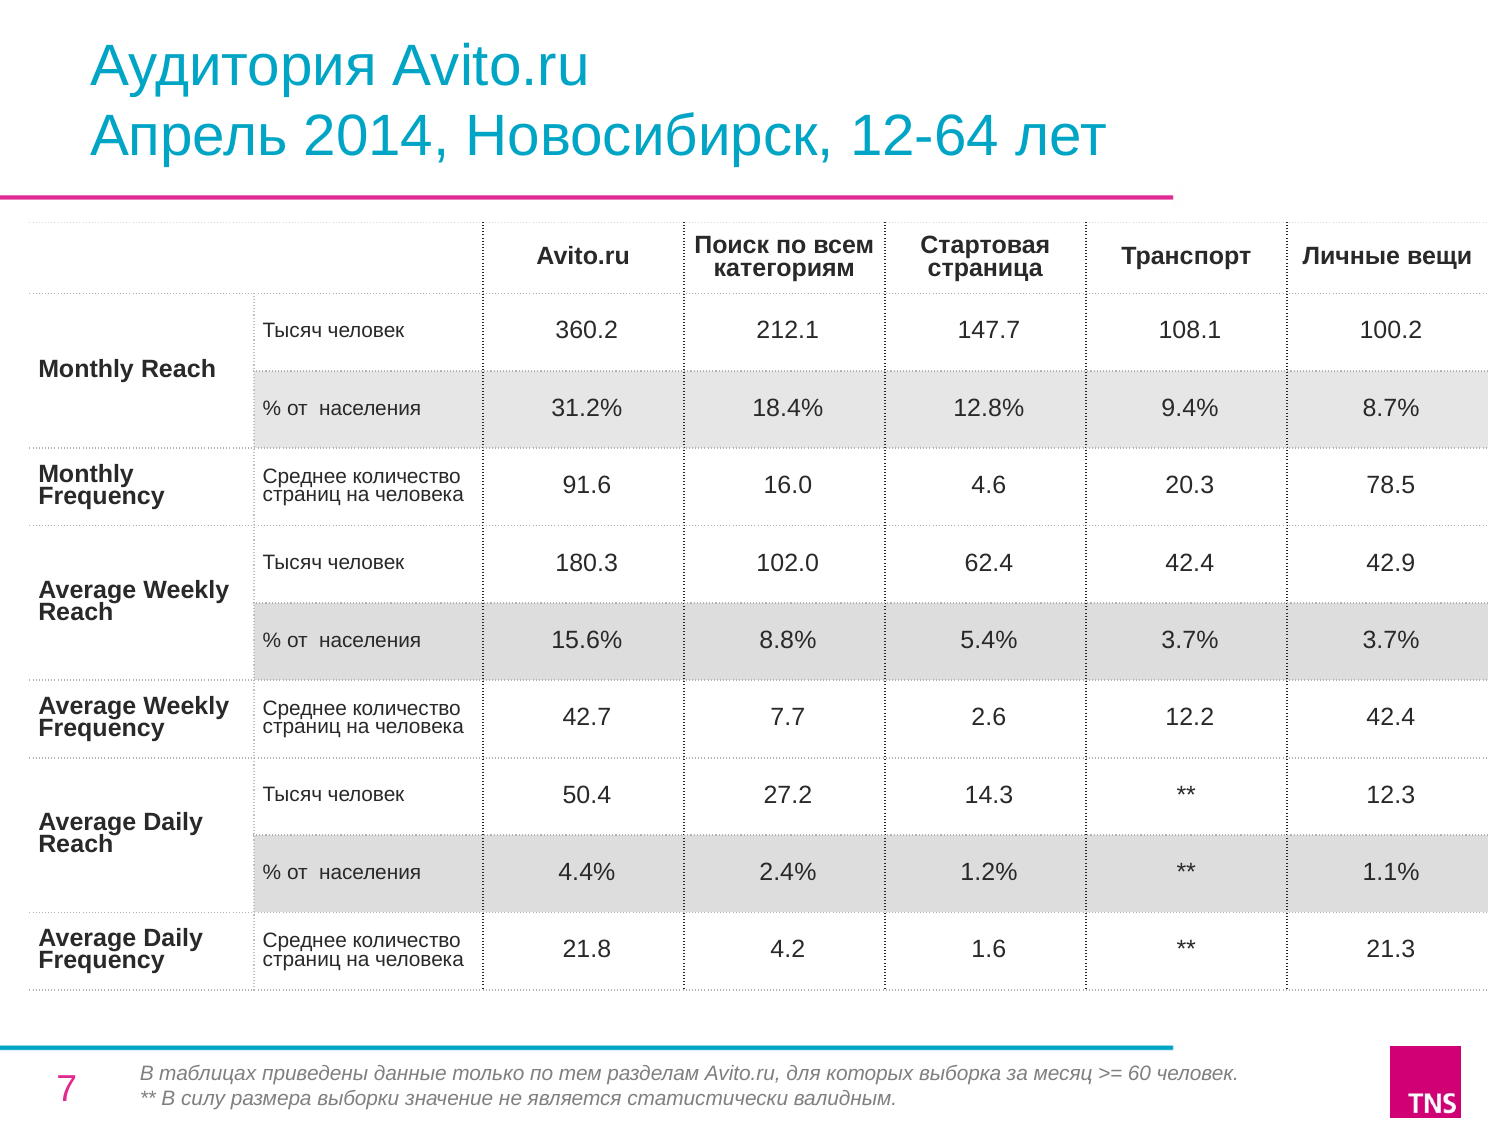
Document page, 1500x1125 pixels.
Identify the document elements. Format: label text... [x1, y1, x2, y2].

table_cell 108.1 [1086, 294, 1287, 371]
table_cell Monthly Reach [29, 294, 254, 448]
table_cell 15.6% [483, 603, 684, 680]
table_cell 3.7% [1287, 603, 1488, 680]
table_cell Monthly Frequency [29, 448, 254, 526]
table_cell 18.4% [684, 371, 885, 448]
table_header Личные вещи [1287, 223, 1488, 294]
table_cell Среднее количество страниц на человека [254, 448, 483, 526]
table_cell 360.2 [483, 294, 684, 371]
table_cell ** [1086, 912, 1287, 990]
table_cell 4.6 [885, 448, 1086, 526]
table_cell 7.7 [684, 680, 885, 758]
table_cell % от населения [254, 371, 483, 448]
table_cell Average Weekly Reach [29, 526, 254, 680]
table_cell 2.4% [684, 835, 885, 912]
table_cell 91.6 [483, 448, 684, 526]
title Аудитория Avito.ru Апрель 2014, Новосибирск, 12-64 лет [74, 8, 1476, 187]
table_cell 8.7% [1287, 371, 1488, 448]
table_cell 100.2 [1287, 294, 1488, 371]
table_header Поиск по всем категориям [684, 223, 885, 294]
table_cell % от населения [254, 603, 483, 680]
table_cell 180.3 [483, 526, 684, 603]
table_cell 21.8 [483, 912, 684, 990]
table_cell 16.0 [684, 448, 885, 526]
table_cell Average Weekly Frequency [29, 680, 254, 758]
table_cell 4.2 [684, 912, 885, 990]
table_cell Среднее количество страниц на человека [254, 680, 483, 758]
table_cell 50.4 [483, 758, 684, 835]
table_cell Average Daily Reach [29, 758, 254, 912]
table_cell 147.7 [885, 294, 1086, 371]
table_cell ** [1086, 835, 1287, 912]
table_cell 8.8% [684, 603, 885, 680]
table_cell 212.1 [684, 294, 885, 371]
table_header [29, 223, 483, 294]
table_cell 14.3 [885, 758, 1086, 835]
table_cell 1.2% [885, 835, 1086, 912]
table_cell 62.4 [885, 526, 1086, 603]
table_cell 3.7% [1086, 603, 1287, 680]
table_cell 1.6 [885, 912, 1086, 990]
table_cell ** [1086, 758, 1287, 835]
table_cell 5.4% [885, 603, 1086, 680]
table_cell Тысяч человек [254, 526, 483, 603]
table_cell 31.2% [483, 371, 684, 448]
table_cell 102.0 [684, 526, 885, 603]
table_cell 78.5 [1287, 448, 1488, 526]
table_cell 1.1% [1287, 835, 1488, 912]
table_header Avito.ru [483, 223, 684, 294]
slide_number 7 [40, 1055, 392, 1125]
table_cell Тысяч человек [254, 758, 483, 835]
table_cell Тысяч человек [254, 294, 483, 371]
table_cell 21.3 [1287, 912, 1488, 990]
table_cell 42.9 [1287, 526, 1488, 603]
table_cell 42.4 [1086, 526, 1287, 603]
text_box В таблицах приведены данные только по тем разделам Avito.ru, для которых выборка за месяц >= 60 человек. ** В силу размера выборки значение не является статистически валидным. [124, 1052, 1463, 1117]
table_cell 12.2 [1086, 680, 1287, 758]
table_cell 20.3 [1086, 448, 1287, 526]
table_cell 4.4% [483, 835, 684, 912]
table_cell Average Daily Frequency [29, 912, 254, 990]
picture [0, 0, 1500, 1125]
table_header Стартовая страница [885, 223, 1086, 294]
table_cell Среднее количество страниц на человека [254, 912, 483, 990]
table_cell 27.2 [684, 758, 885, 835]
table_cell 42.7 [483, 680, 684, 758]
table_header Транспорт [1086, 223, 1287, 294]
table_cell % от населения [254, 835, 483, 912]
table_cell 9.4% [1086, 371, 1287, 448]
table_cell 42.4 [1287, 680, 1488, 758]
table_cell 12.8% [885, 371, 1086, 448]
table_cell 12.3 [1287, 758, 1488, 835]
table_cell 2.6 [885, 680, 1086, 758]
